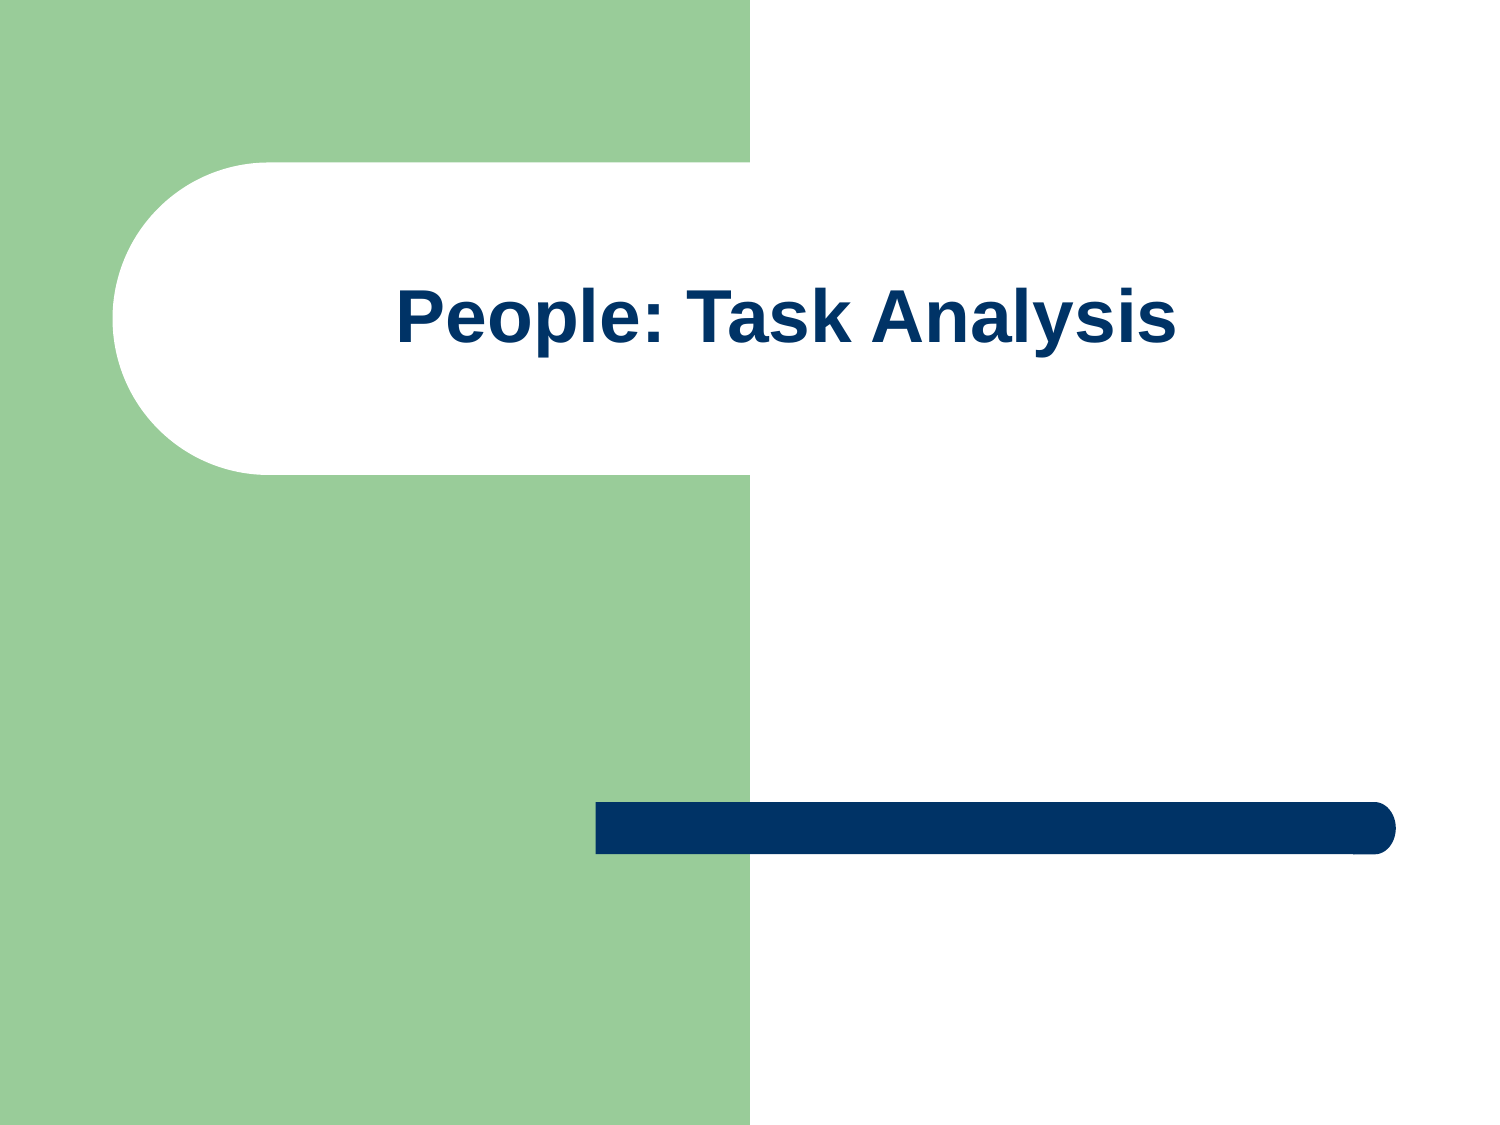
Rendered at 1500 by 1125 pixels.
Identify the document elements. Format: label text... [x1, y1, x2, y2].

title People: Task Analysis [112, 162, 1463, 476]
